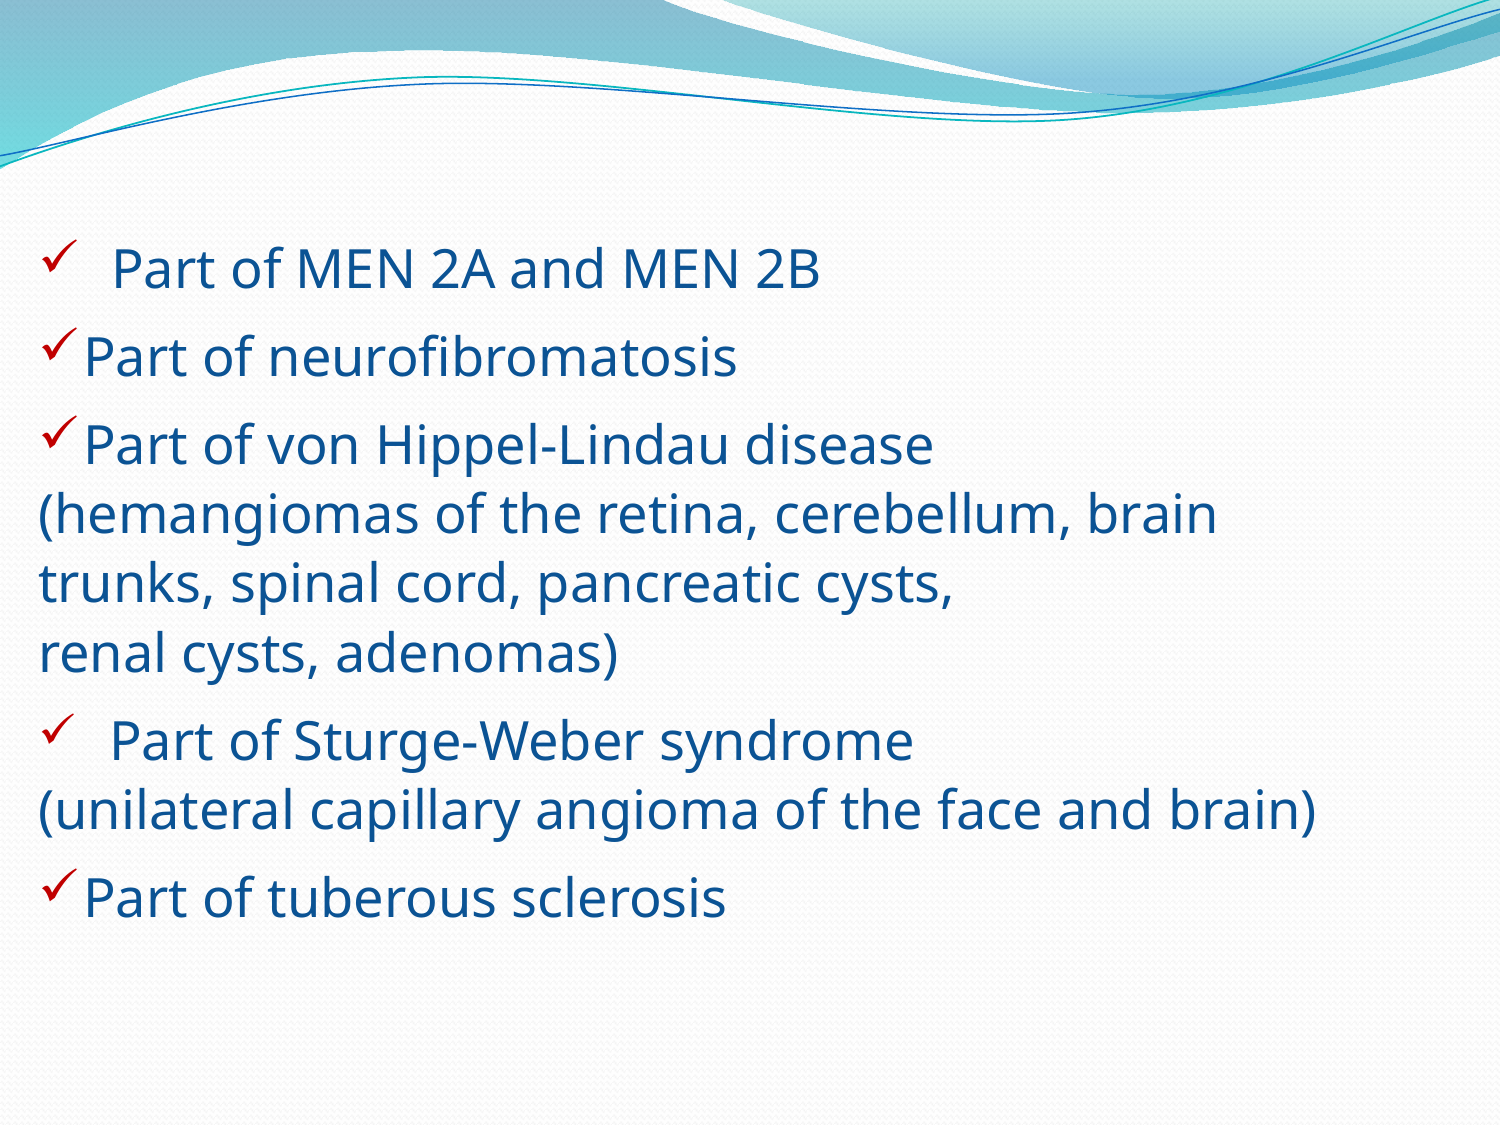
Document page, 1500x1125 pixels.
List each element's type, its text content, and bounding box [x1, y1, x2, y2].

list Part of MEN 2A and MEN 2B Part of neurofibromatosis Part of von Hippel-Lindau disease (hemangiomas of the retina, cerebellum, brain trunks, spinal cord, pancreatic cysts, renal cysts, adenomas) Part of Sturge-Weber syndrome (unilateral capillary angioma of the face and brain) Part of tuberous sclerosis [23, 234, 1500, 1038]
